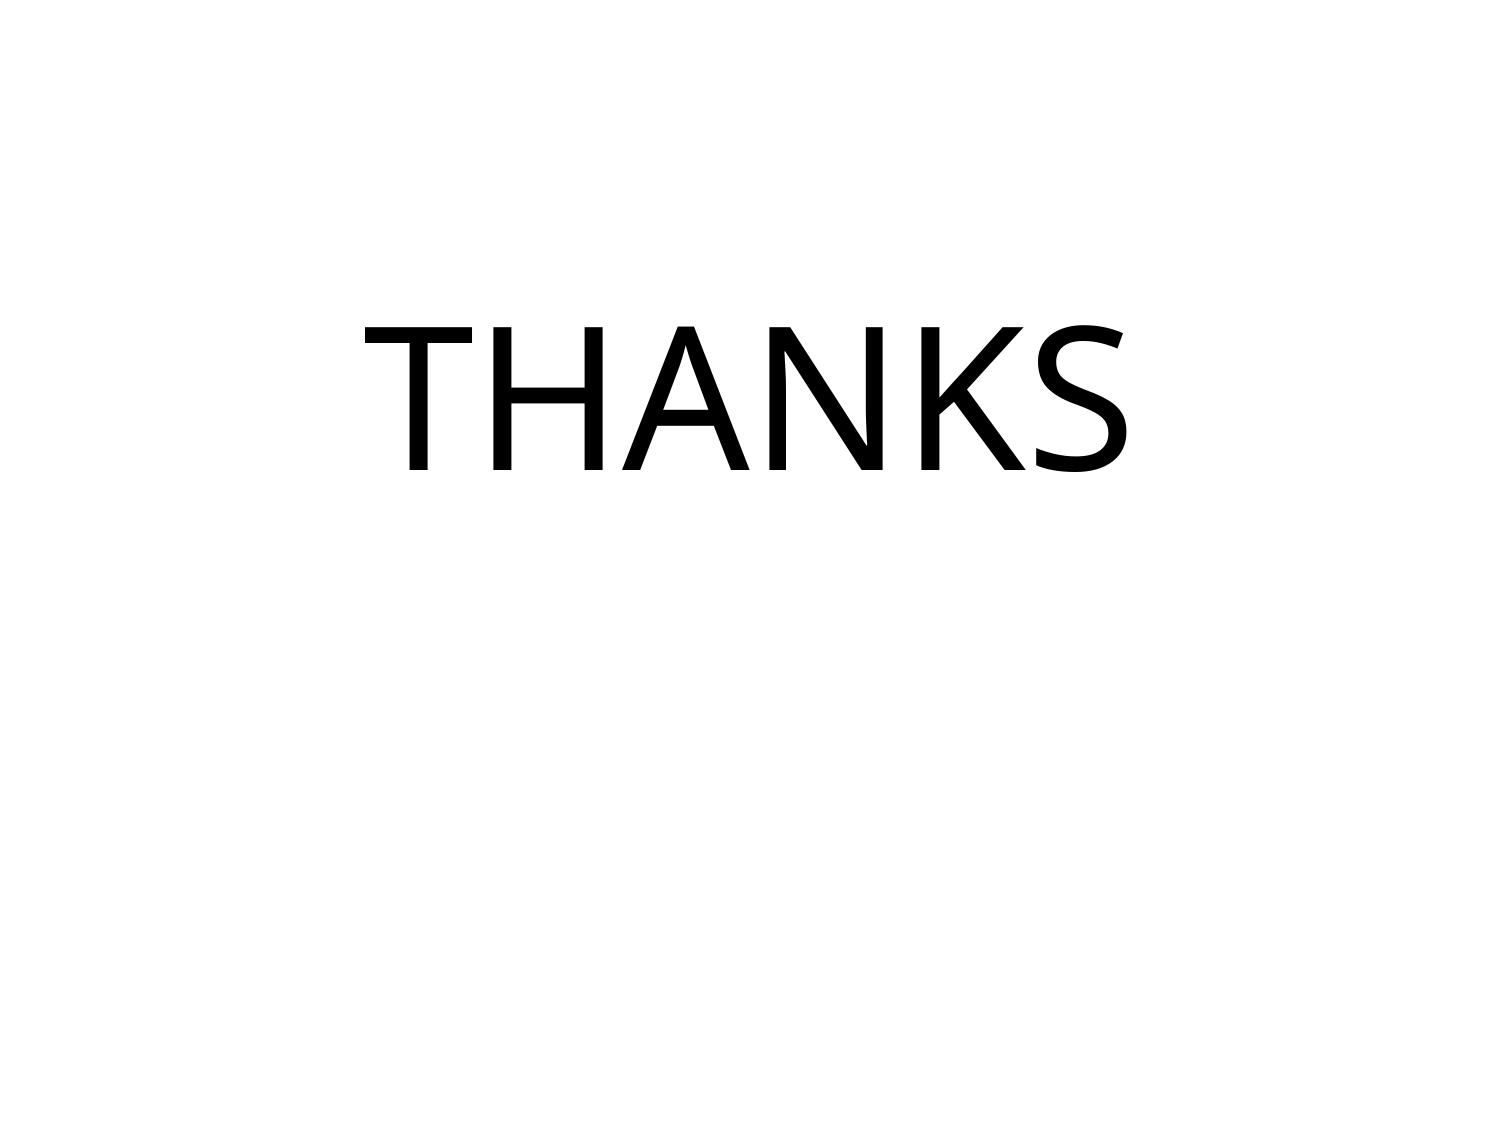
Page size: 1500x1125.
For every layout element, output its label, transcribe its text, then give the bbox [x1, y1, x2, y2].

list THANKS [75, 262, 1425, 1005]
